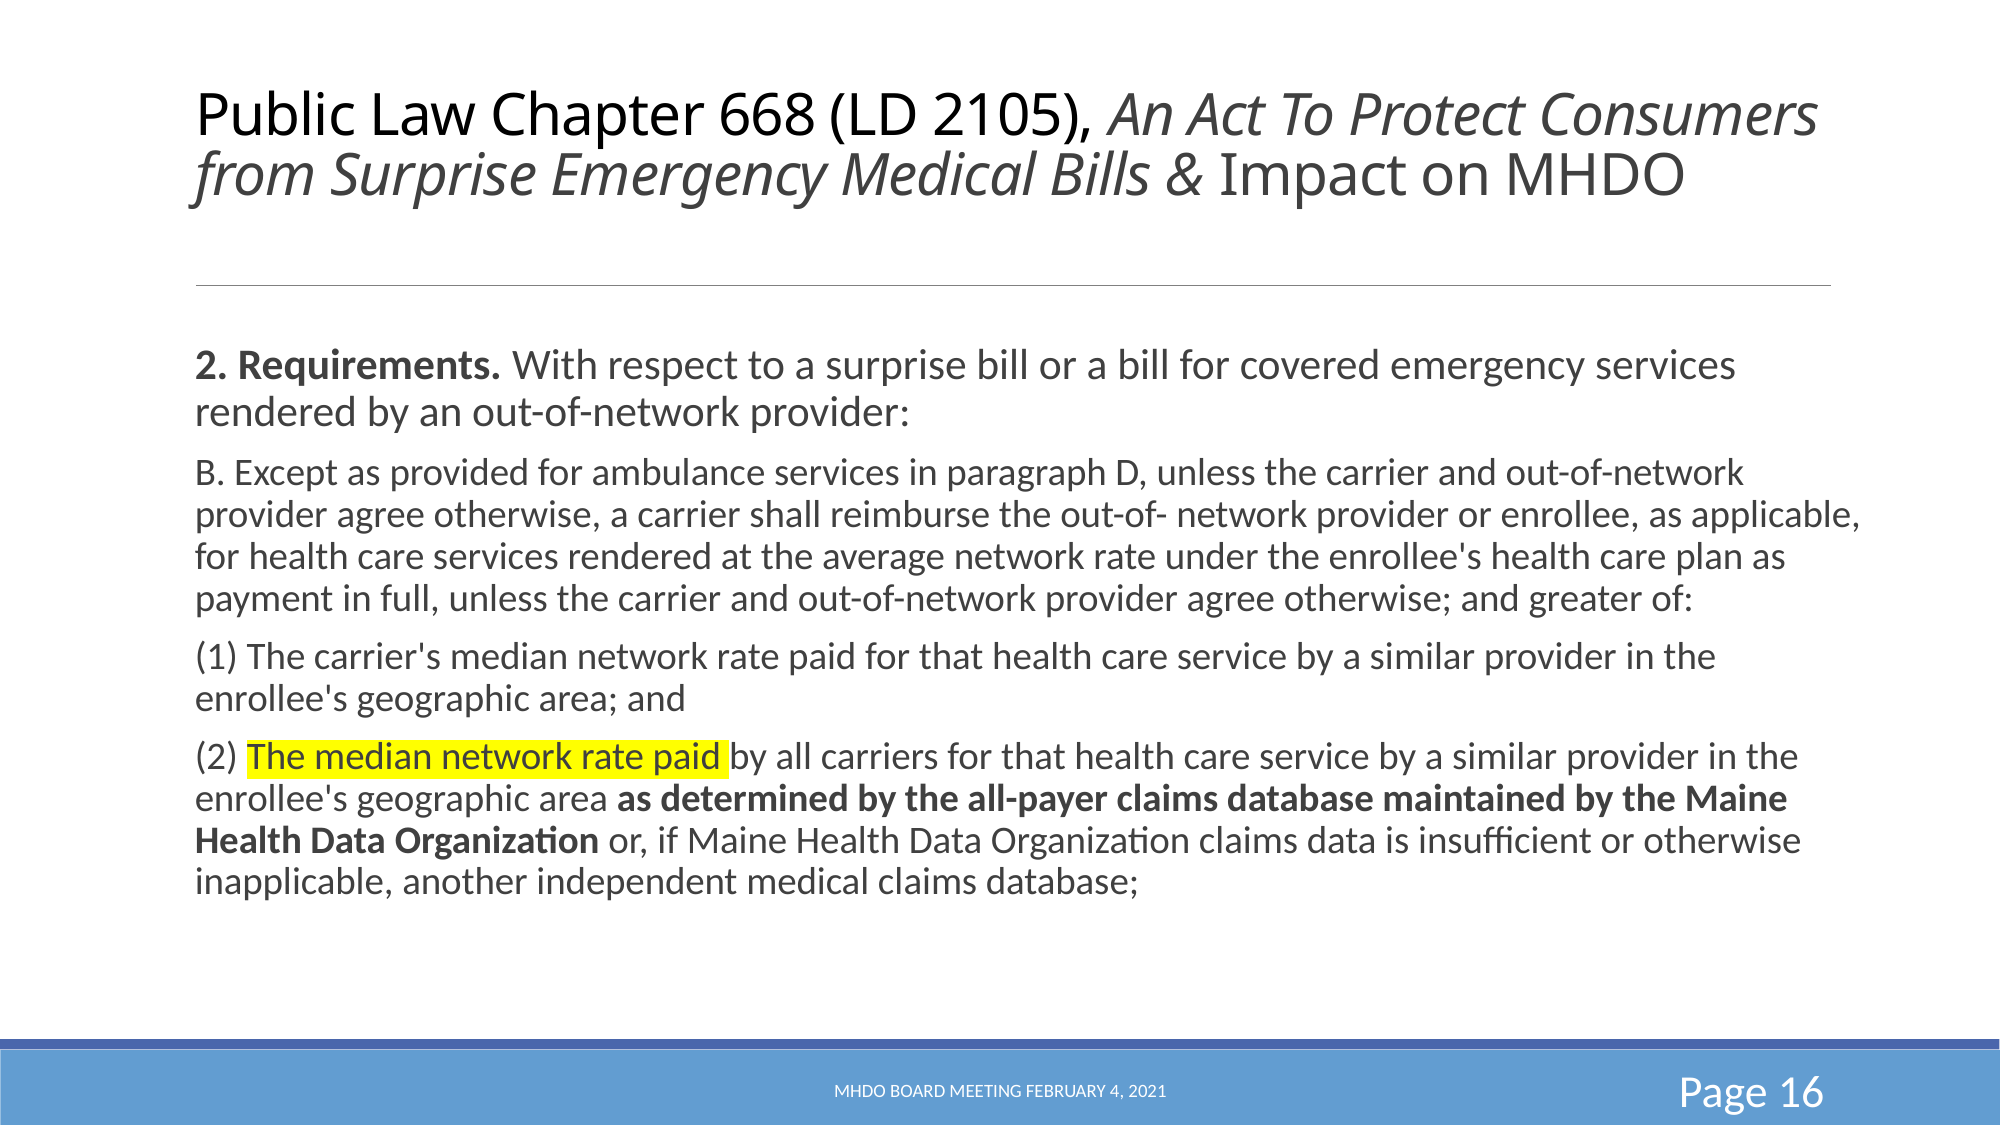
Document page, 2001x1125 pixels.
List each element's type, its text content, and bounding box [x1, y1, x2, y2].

footer MHDO Board Meeting February 4, 2021 [604, 1059, 1396, 1120]
title Public Law Chapter 668 (LD 2105), An Act To Protect Consumers from Surprise Emergency Medical Bills & Impact on MHDO [180, 47, 1840, 285]
slide_number Page 16 [1624, 1059, 1840, 1120]
list 2. Requirements. With respect to a surprise bill or a bill for covered emergency services rendered by an out-of-network provider: B. Except as provided for ambulance services in paragraph D, unless the carrier and out-of-network provider agree otherwise, a carrier shall reimburse the out-of- network provider or enrollee, as applicable, for health care services rendered at the average network rate under the enrollee's health care plan as payment in full, unless the carrier and out-of-network provider agree otherwise; and greater of: (1) The carrier's median network rate paid for that health care service by a similar provider in the enrollee's geographic area; and (2) The median network rate paid by all carriers for that health care service by a similar provider in the enrollee's geographic area as determined by the all-payer claims database maintained by the Maine Health Data Organization or, if Maine Health Data Organization claims data is insufficient or otherwise inapplicable, another independent medical claims database; [179, 334, 1875, 963]
